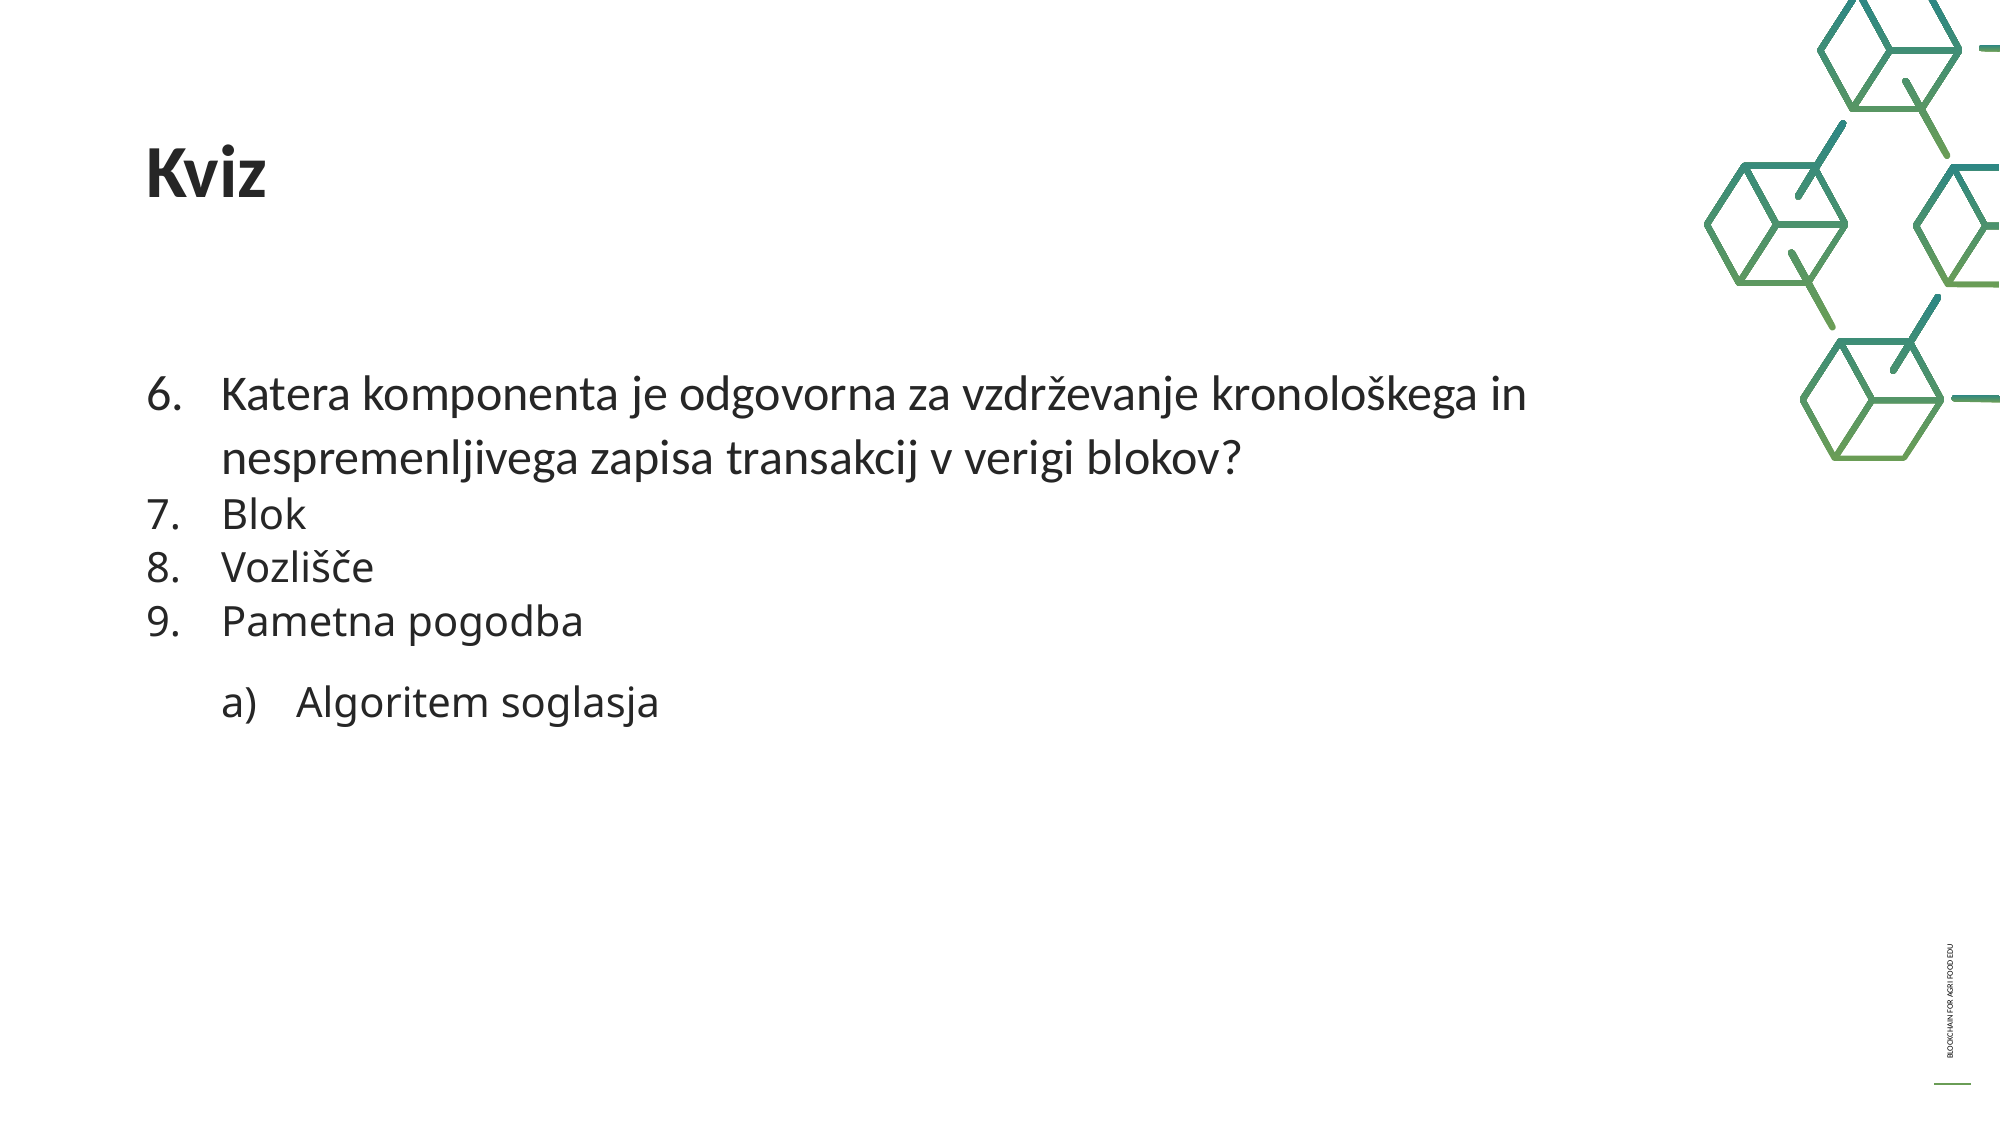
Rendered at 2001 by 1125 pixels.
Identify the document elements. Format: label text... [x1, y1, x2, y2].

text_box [1703, 0, 2000, 462]
list Kviz [130, 124, 1698, 337]
list Katera komponenta je odgovorna za vzdrževanje kronološkega in nespremenljivega zapisa transakcij v verigi blokov? Blok Vozlišče Pametna pogodba Algoritem soglasja [130, 348, 1869, 1035]
